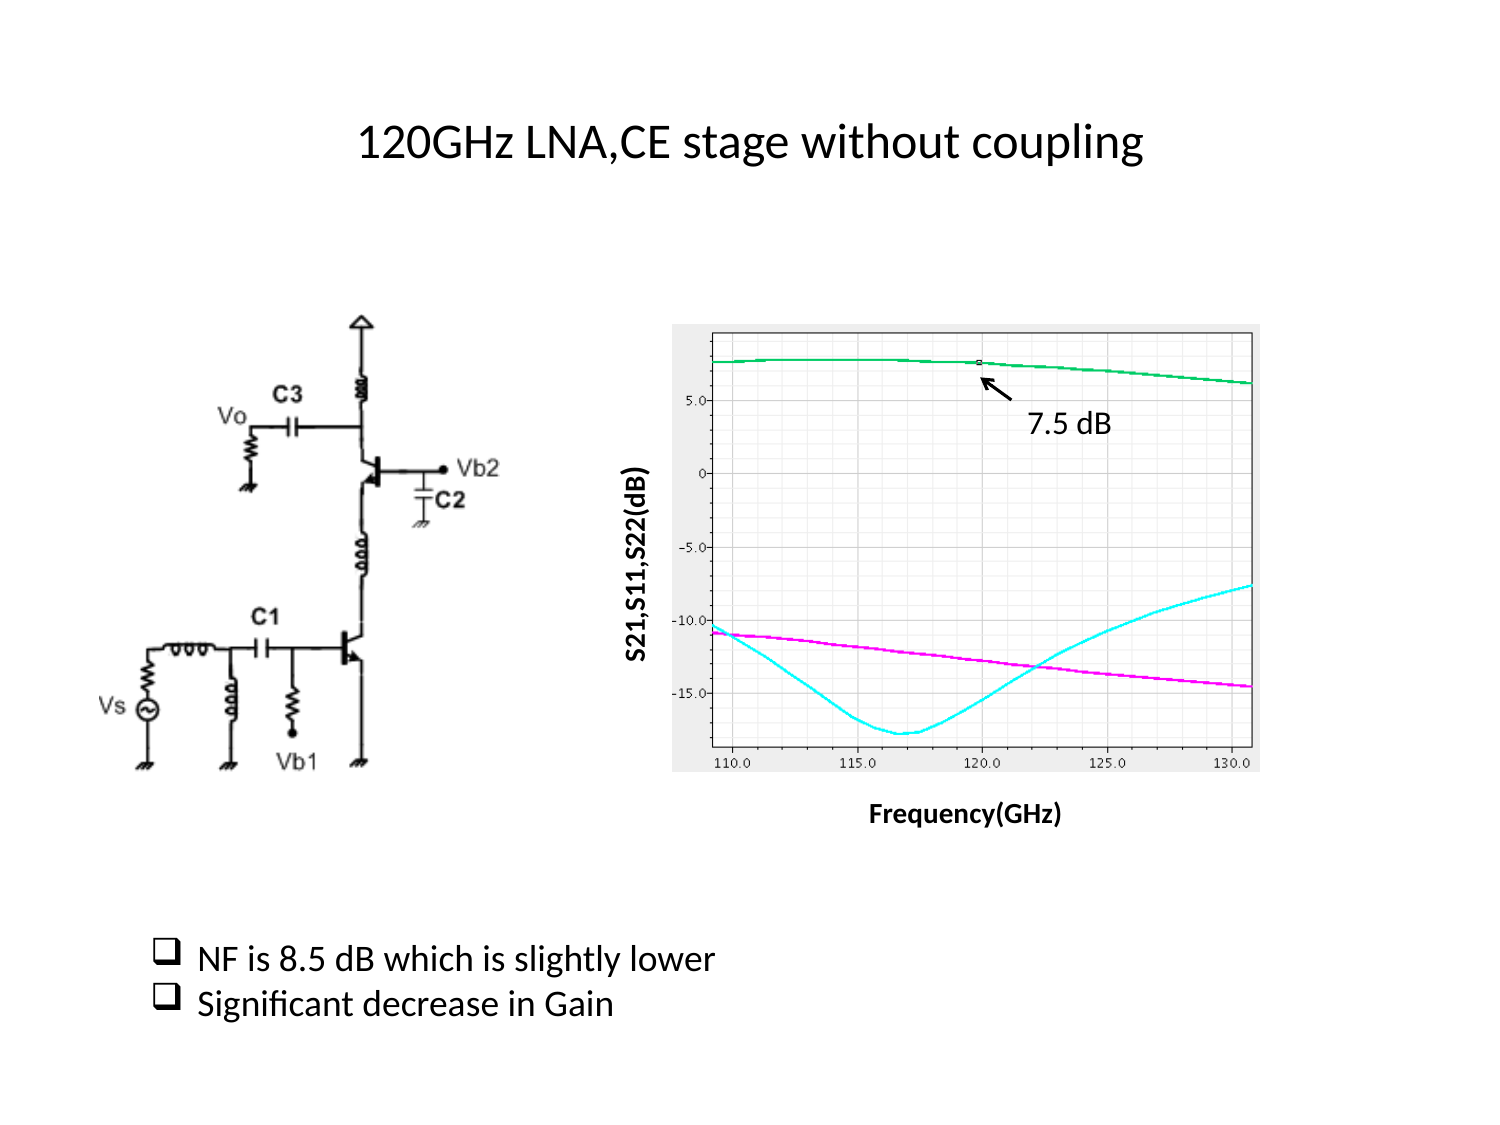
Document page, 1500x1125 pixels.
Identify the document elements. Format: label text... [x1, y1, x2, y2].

picture [671, 324, 1260, 772]
title 120GHz LNA,CE stage without coupling [75, 45, 1425, 233]
text_box S21,S11,S22(dB) [603, 451, 659, 677]
text_box Frequency(GHz) [854, 786, 1078, 837]
picture [99, 314, 501, 777]
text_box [979, 377, 1012, 401]
text_box NF is 8.5 dB which is slightly lower Significant decrease in Gain [135, 926, 732, 1032]
